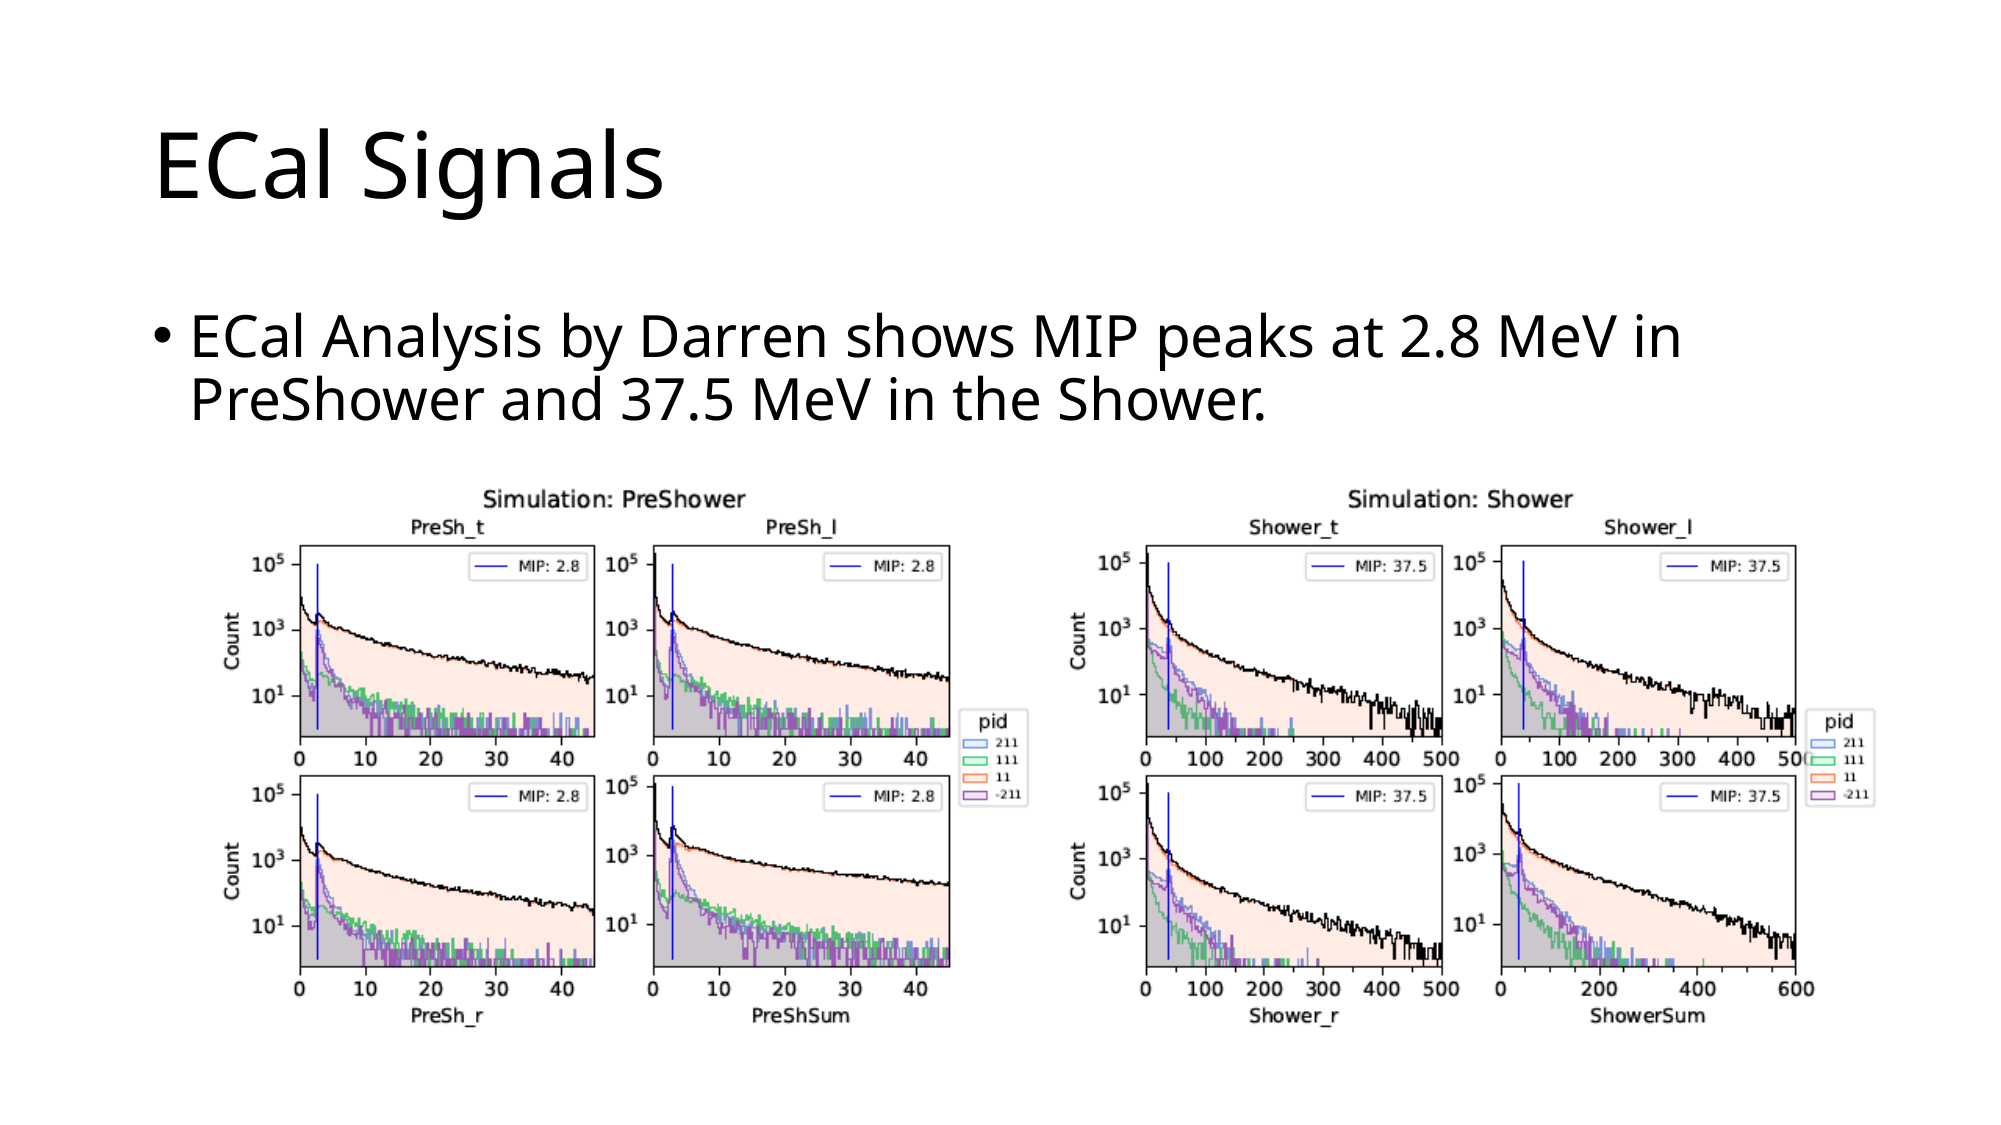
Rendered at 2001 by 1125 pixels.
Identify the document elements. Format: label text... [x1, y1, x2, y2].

picture [206, 442, 1914, 1055]
list ECal Analysis by Darren shows MIP peaks at 2.8 MeV in PreShower and 37.5 MeV in the Shower. [137, 299, 1863, 1014]
title ECal Signals [137, 59, 1863, 278]
